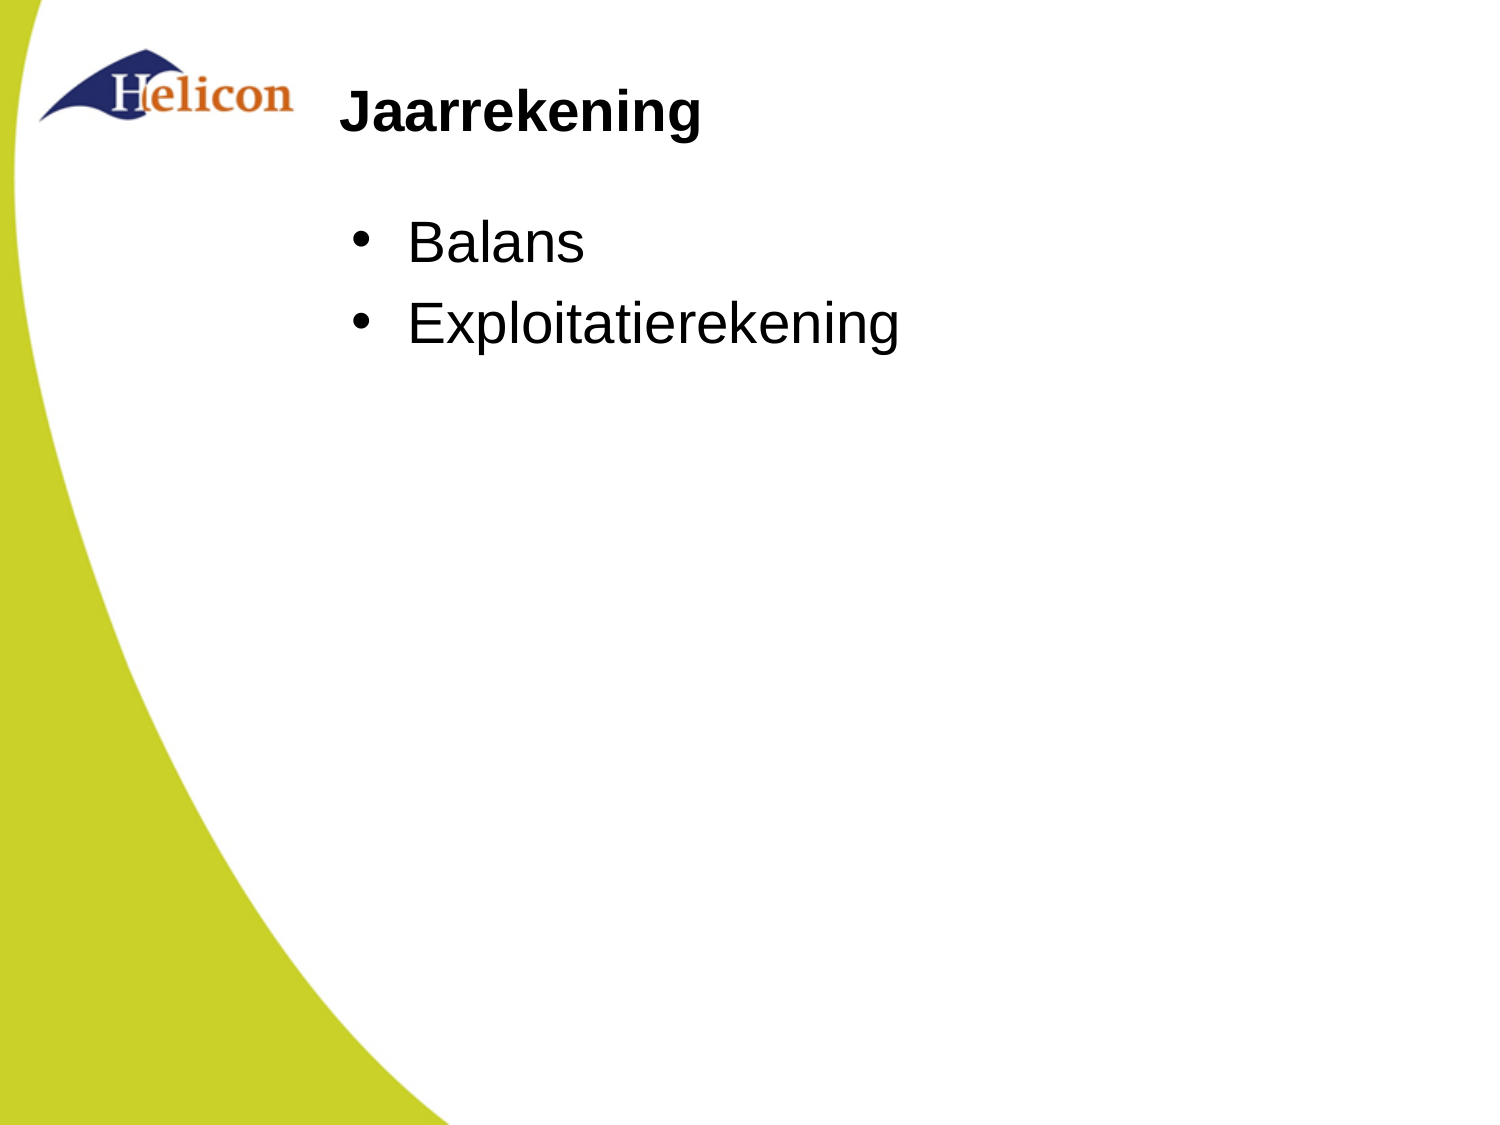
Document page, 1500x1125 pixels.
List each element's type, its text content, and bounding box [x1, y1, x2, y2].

picture [0, 0, 1500, 1125]
list Balans Exploitatierekening [336, 196, 1425, 1005]
title Jaarrekening [324, 54, 1415, 161]
